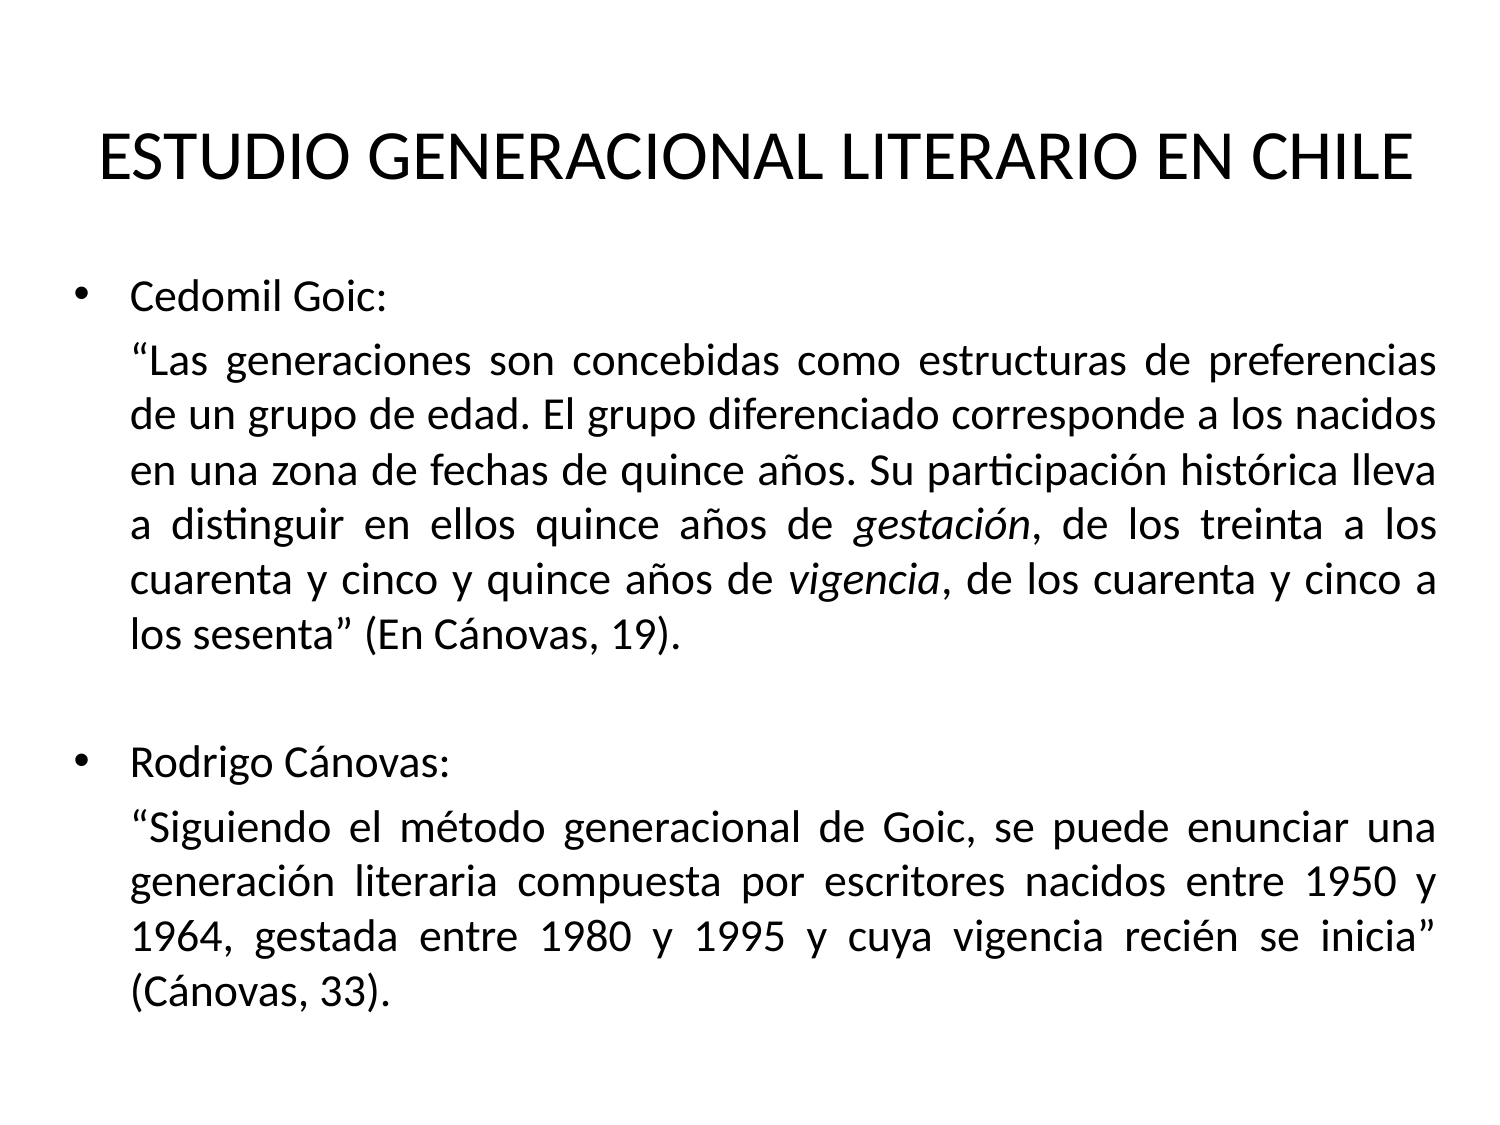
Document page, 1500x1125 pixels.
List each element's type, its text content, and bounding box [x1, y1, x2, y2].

title ESTUDIO GENERACIONAL LITERARIO EN CHILE [82, 58, 1432, 257]
list Cedomil Goic: “Las generaciones son concebidas como estructuras de preferencias de un grupo de edad. El grupo diferenciado corresponde a los nacidos en una zona de fechas de quince años. Su participación histórica lleva a distinguir en ellos quince años de gestación, de los treinta a los cuarenta y cinco y quince años de vigencia, de los cuarenta y cinco a los sesenta” (En Cánovas, 19). Rodrigo Cánovas: “Siguiendo el método generacional de Goic, se puede enunciar una generación literaria compuesta por escritores nacidos entre 1950 y 1964, gestada entre 1980 y 1995 y cuya vigencia recién se inicia” (Cánovas, 33). [58, 257, 1454, 1090]
